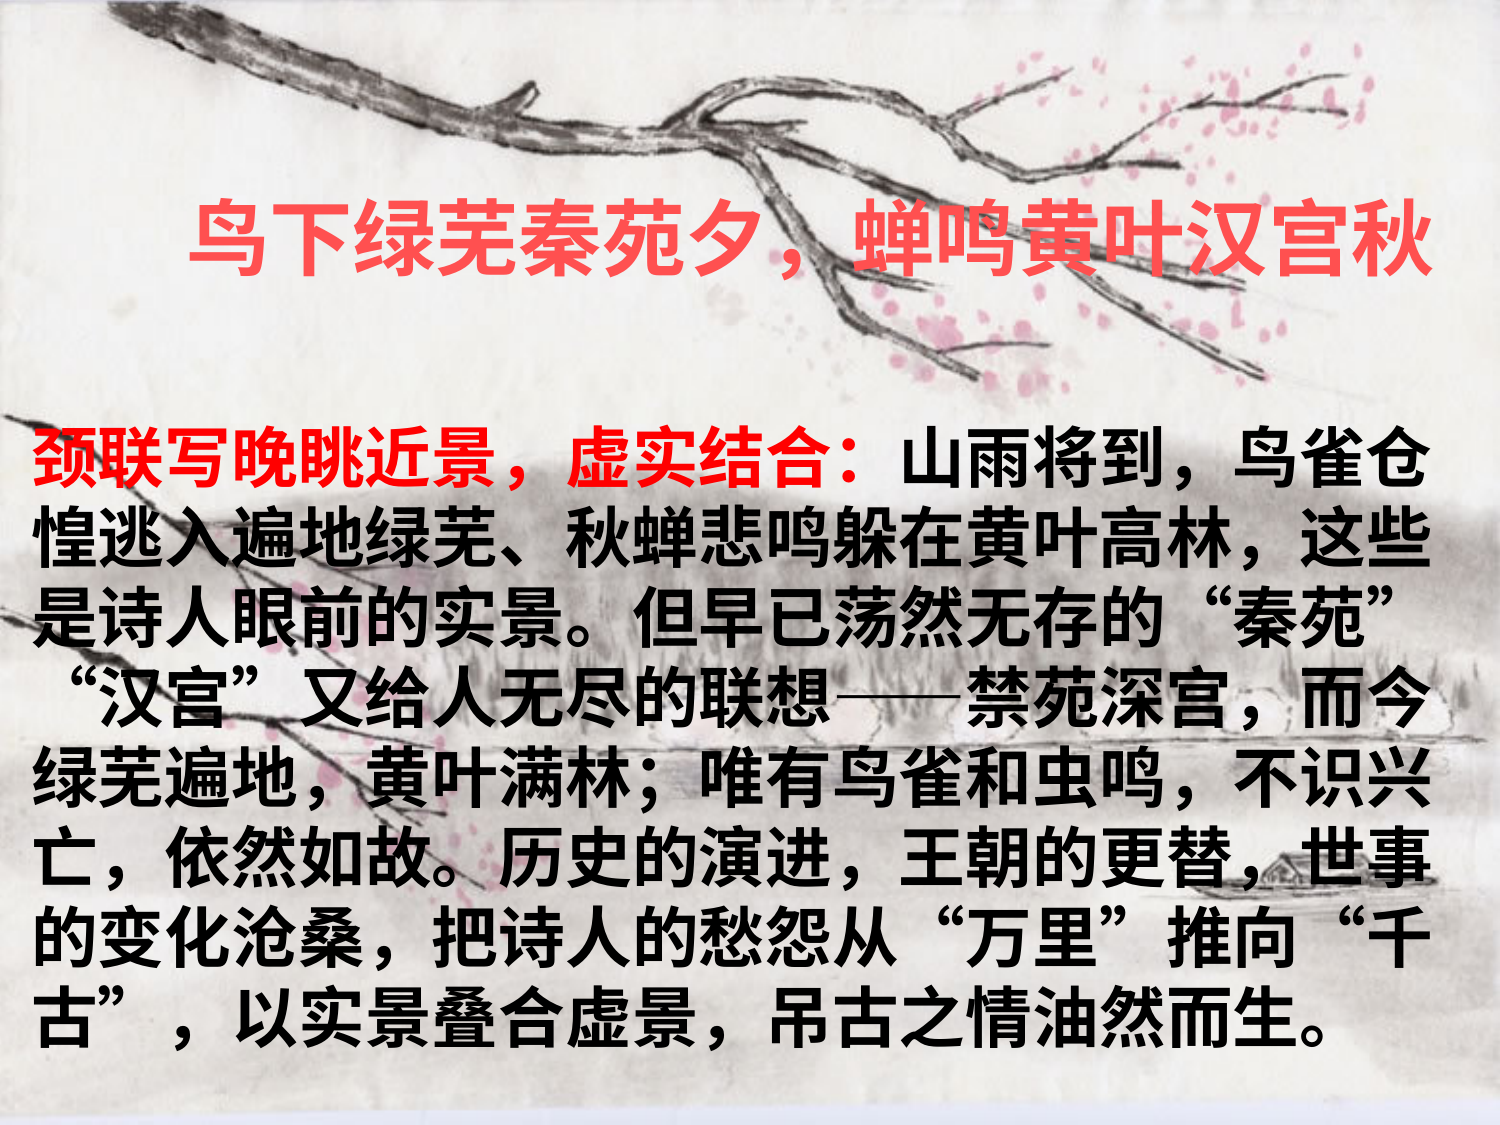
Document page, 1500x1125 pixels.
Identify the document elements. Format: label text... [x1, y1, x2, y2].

text_box 颈联写晚眺近景，虚实结合：山雨将到，鸟雀仓惶逃入遍地绿芜、秋蝉悲鸣躲在黄叶高林，这些是诗人眼前的实景。但早已荡然无存的“秦苑”“汉宫”又给人无尽的联想——禁苑深宫，而今绿芜遍地，黄叶满林；唯有鸟雀和虫鸣，不识兴亡，依然如故。历史的演进，王朝的更替，世事的变化沧桑，把诗人的愁怨从“万里”推向“千古”，以实景叠合虚景，吊古之情油然而生。 [16, 408, 1459, 1064]
picture [0, 0, 1500, 1125]
text_box 鸟下绿芜秦苑夕，蝉鸣黄叶汉宫秋 [171, 178, 1500, 294]
